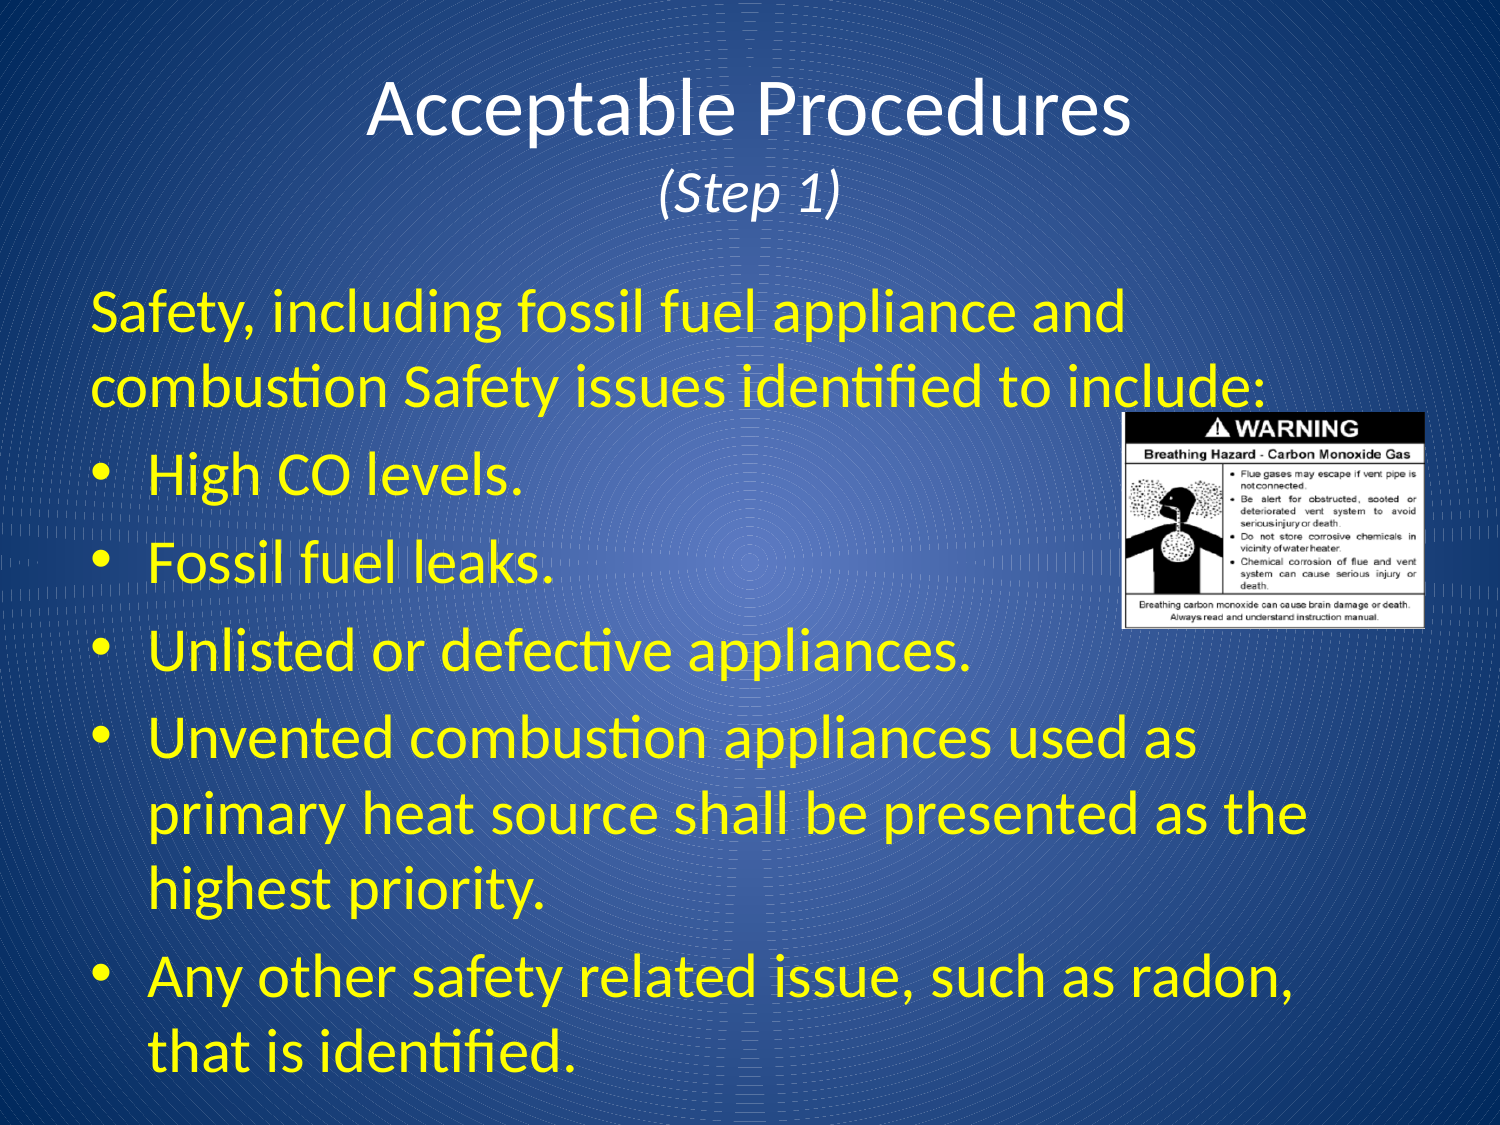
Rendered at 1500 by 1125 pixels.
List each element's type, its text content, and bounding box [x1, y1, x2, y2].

title Acceptable Procedures (Step 1) [75, 45, 1425, 233]
picture [1121, 412, 1426, 630]
list Safety, including fossil fuel appliance and combustion Safety issues identified to include: High CO levels. Fossil fuel leaks. Unlisted or defective appliances. Unvented combustion appliances used as primary heat source shall be presented as the highest priority. Any other safety related issue, such as radon, that is identified. [75, 262, 1425, 1100]
